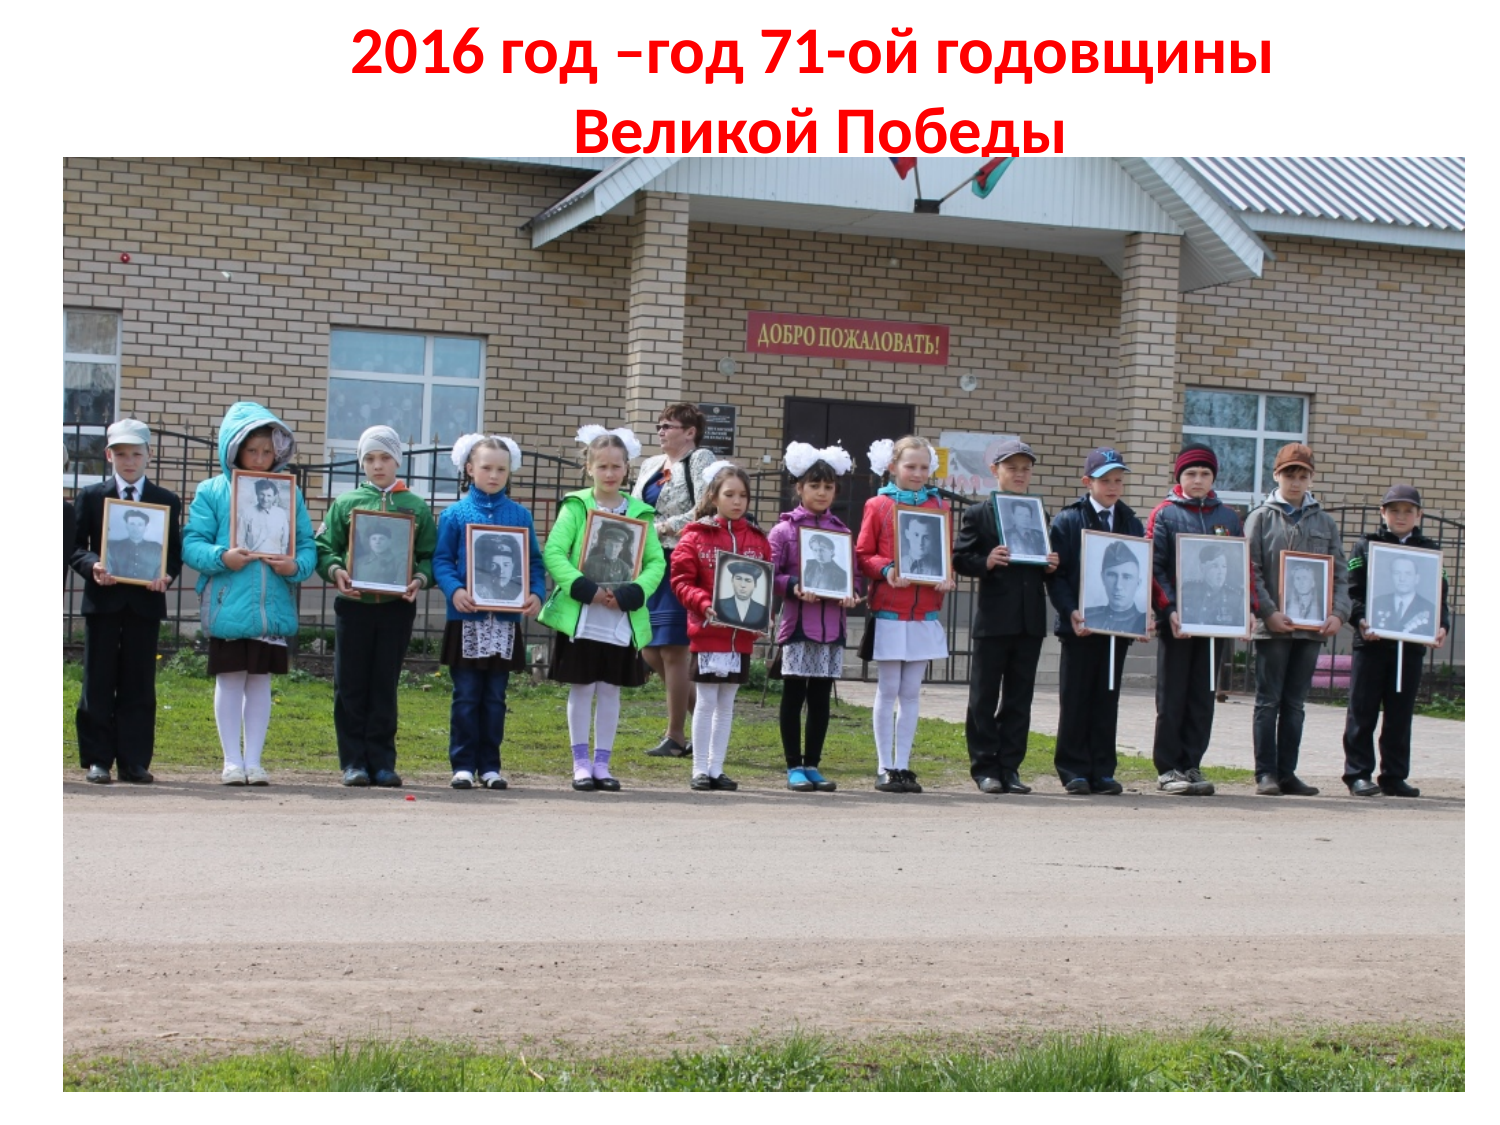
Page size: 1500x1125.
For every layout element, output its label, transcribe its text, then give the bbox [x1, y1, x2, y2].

picture [63, 156, 1465, 1092]
text_box 2016 год –год 71-ой годовщины Великой Победы [335, 0, 1291, 156]
